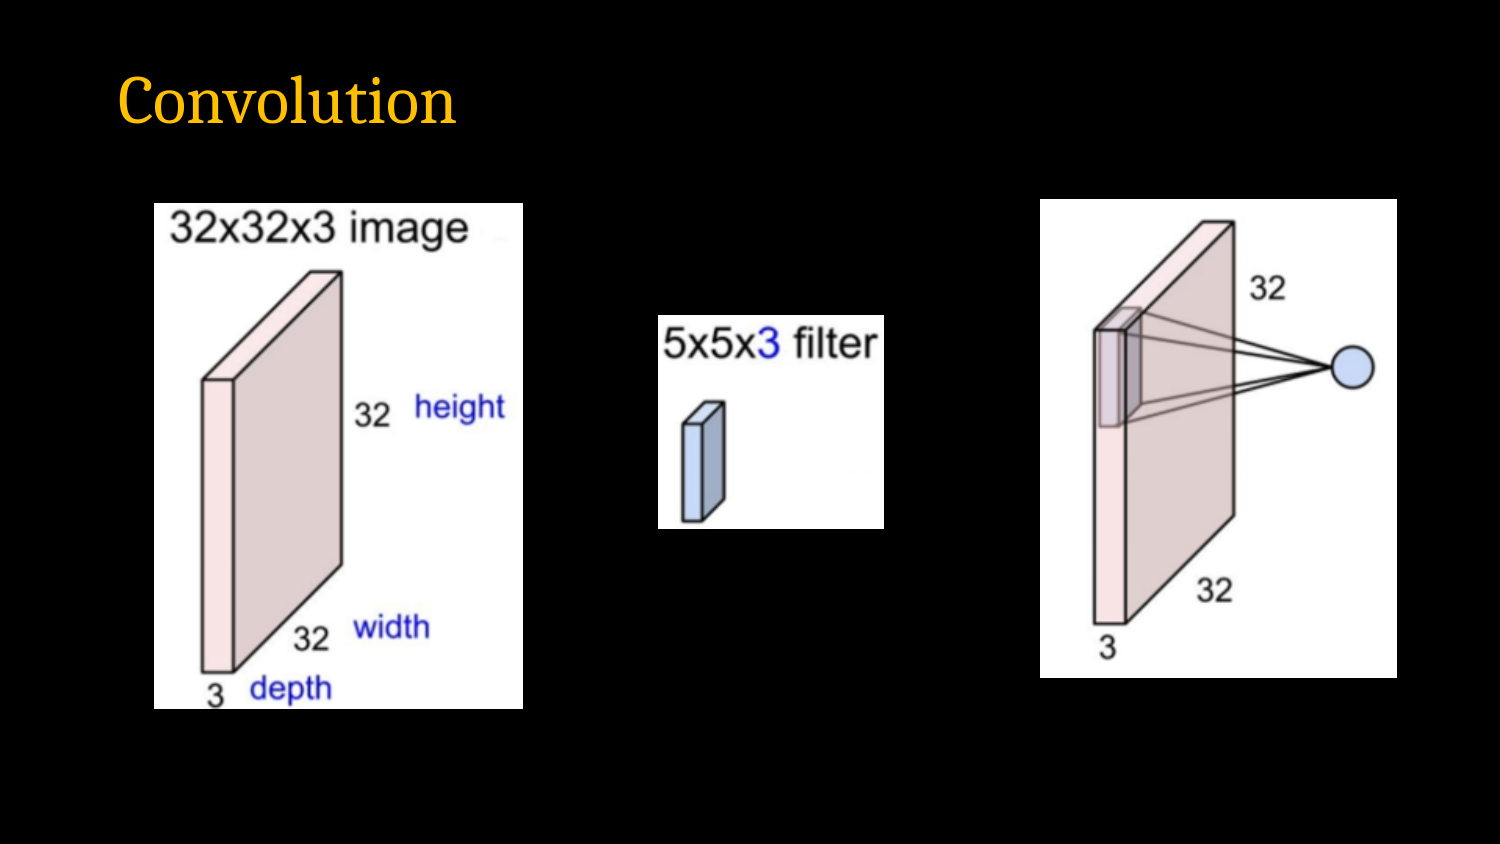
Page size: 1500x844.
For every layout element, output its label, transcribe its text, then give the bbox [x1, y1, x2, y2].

picture [1040, 199, 1397, 678]
picture [154, 203, 523, 709]
picture [658, 315, 884, 529]
title Convolution [103, 44, 1397, 159]
